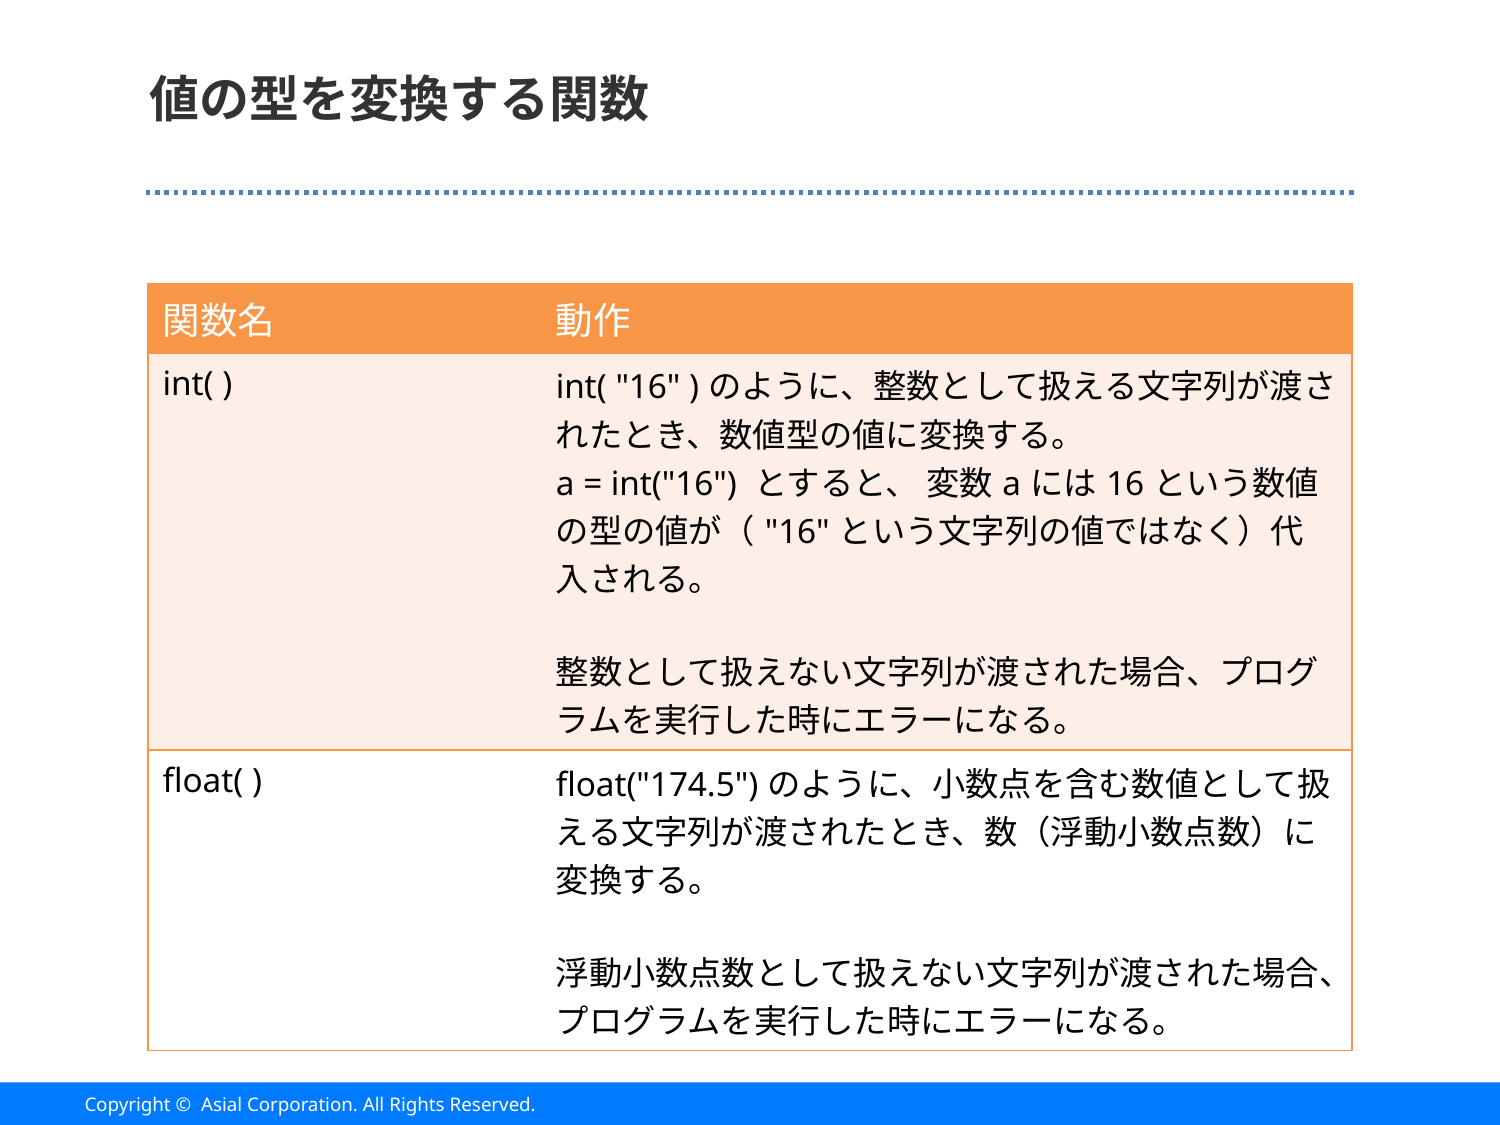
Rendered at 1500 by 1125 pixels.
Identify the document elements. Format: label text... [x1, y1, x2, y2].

table_header 動作 [541, 284, 1351, 352]
table_cell float( ) [149, 751, 541, 1050]
table_cell float("174.5")のように、小数点を含む数値として扱える文字列が渡されたとき、数（浮動小数点数）に変換する。 浮動小数点数として扱えない文字列が渡された場合、プログラムを実行した時にエラーになる。 [541, 751, 1351, 1050]
table_header 関数名 [149, 284, 541, 352]
table_cell int( ) [149, 354, 541, 749]
title 値の型を変換する関数 [134, 0, 1340, 195]
table_cell int( "16" )のように、整数として扱える文字列が渡されたとき、数値型の値に変換する。 a = int("16") とすると、 変数aには16という数値の型の値が（"16"という文字列の値ではなく）代入される。 整数として扱えない文字列が渡された場合、プログラムを実行した時にエラーになる。 [541, 354, 1351, 749]
